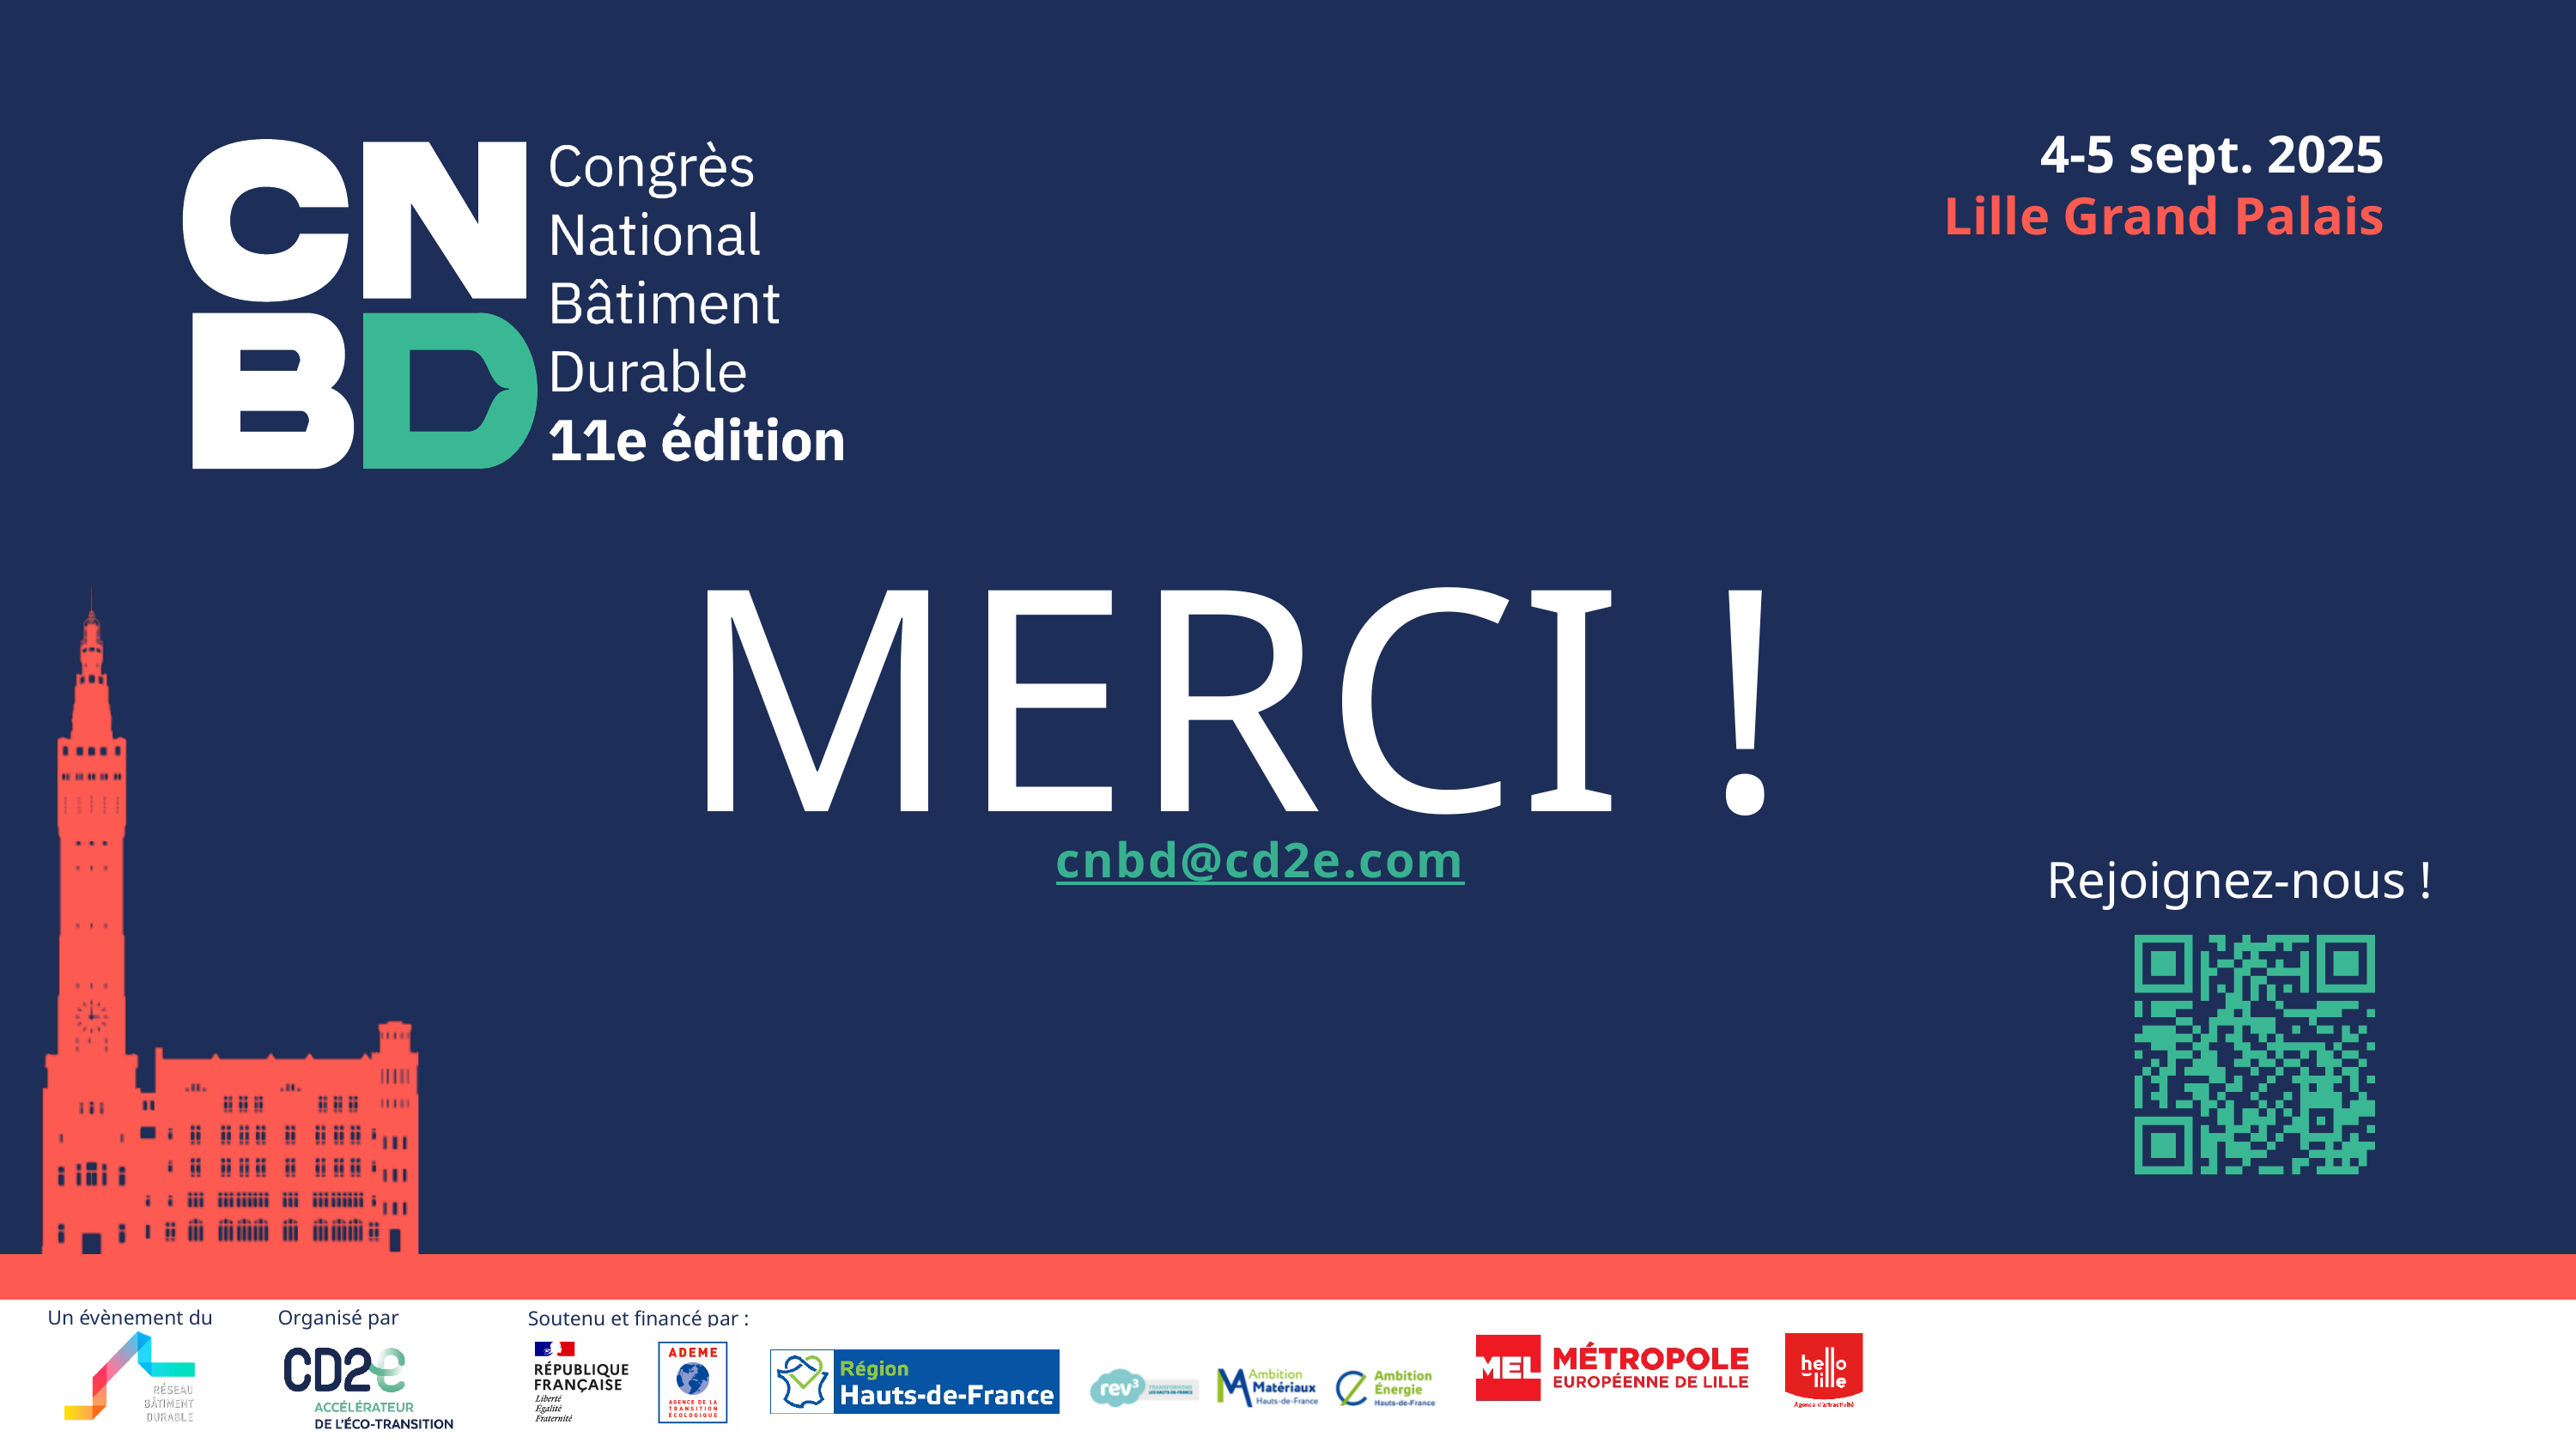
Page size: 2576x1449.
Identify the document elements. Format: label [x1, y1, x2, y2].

picture [770, 1349, 1060, 1414]
picture [2125, 927, 2380, 1175]
picture [64, 1328, 198, 1422]
picture [1467, 1326, 1756, 1409]
picture [258, 1336, 479, 1434]
picture [24, 80, 988, 1254]
picture [520, 1327, 742, 1436]
picture [1784, 1332, 1863, 1411]
picture [1083, 1357, 1455, 1421]
